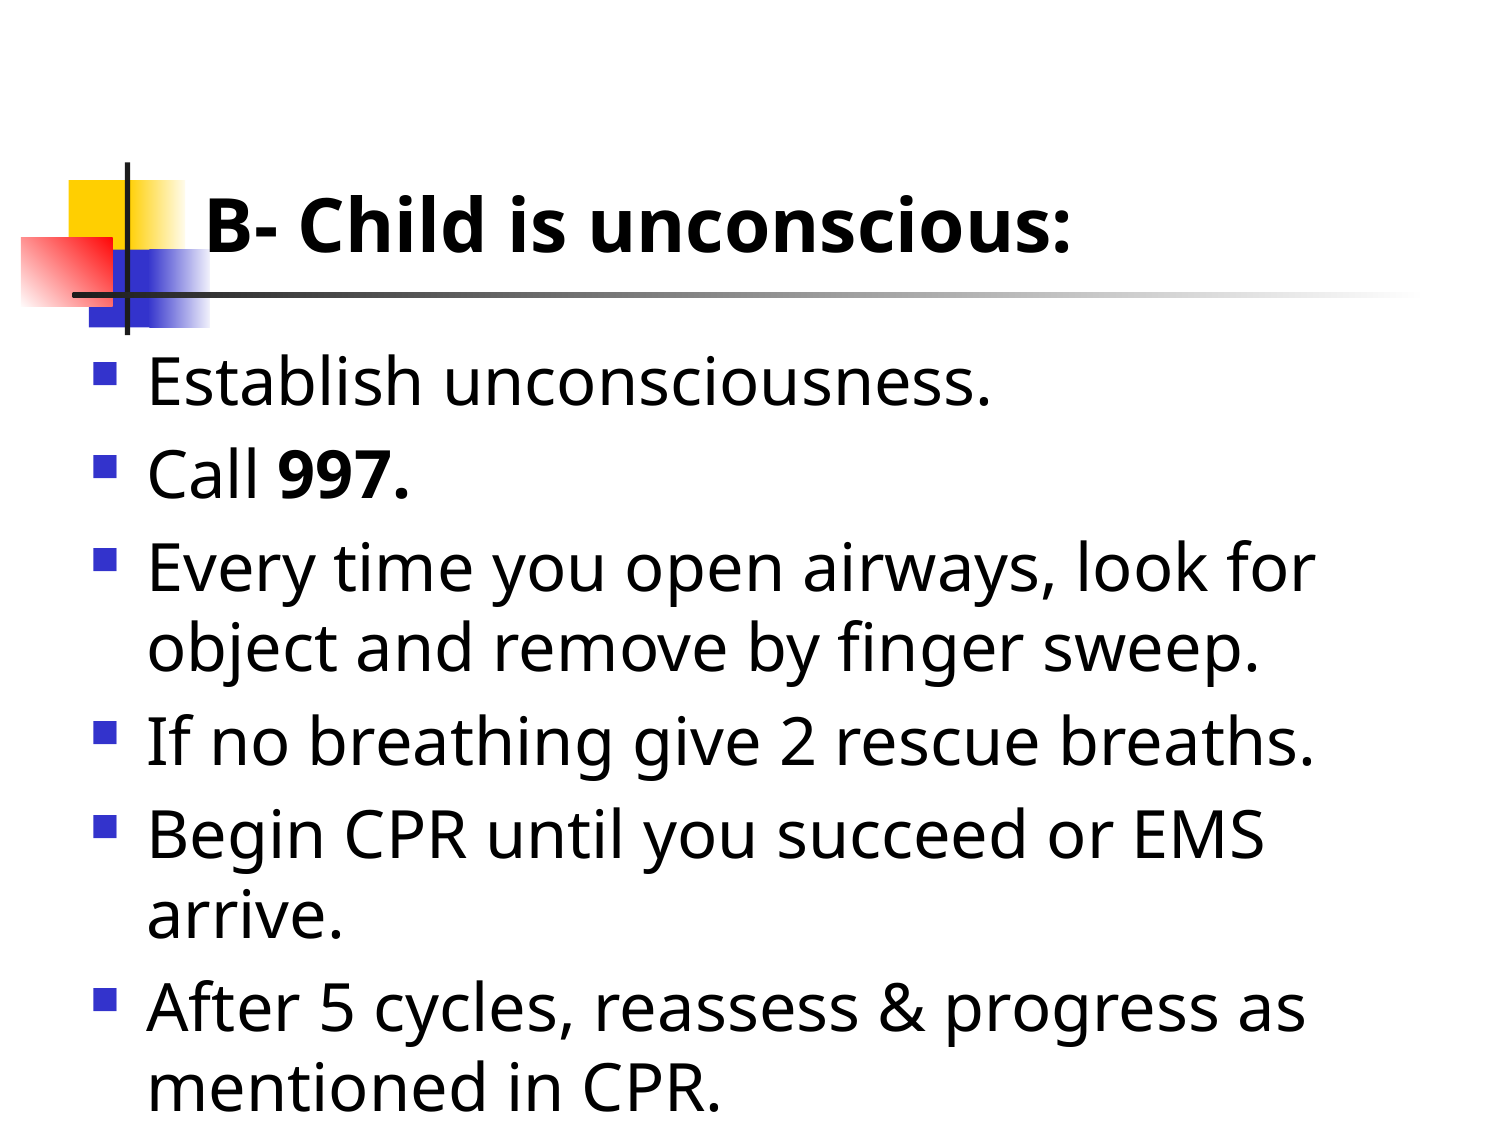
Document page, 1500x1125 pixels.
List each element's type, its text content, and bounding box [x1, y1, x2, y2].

list Establish unconsciousness. Call 997. Every time you open airways, look for object and remove by finger sweep. If no breathing give 2 rescue breaths. Begin CPR until you succeed or EMS arrive. After 5 cycles, reassess & progress as mentioned in CPR. [74, 330, 1470, 1076]
title B- Child is unconscious: [188, 34, 1468, 276]
